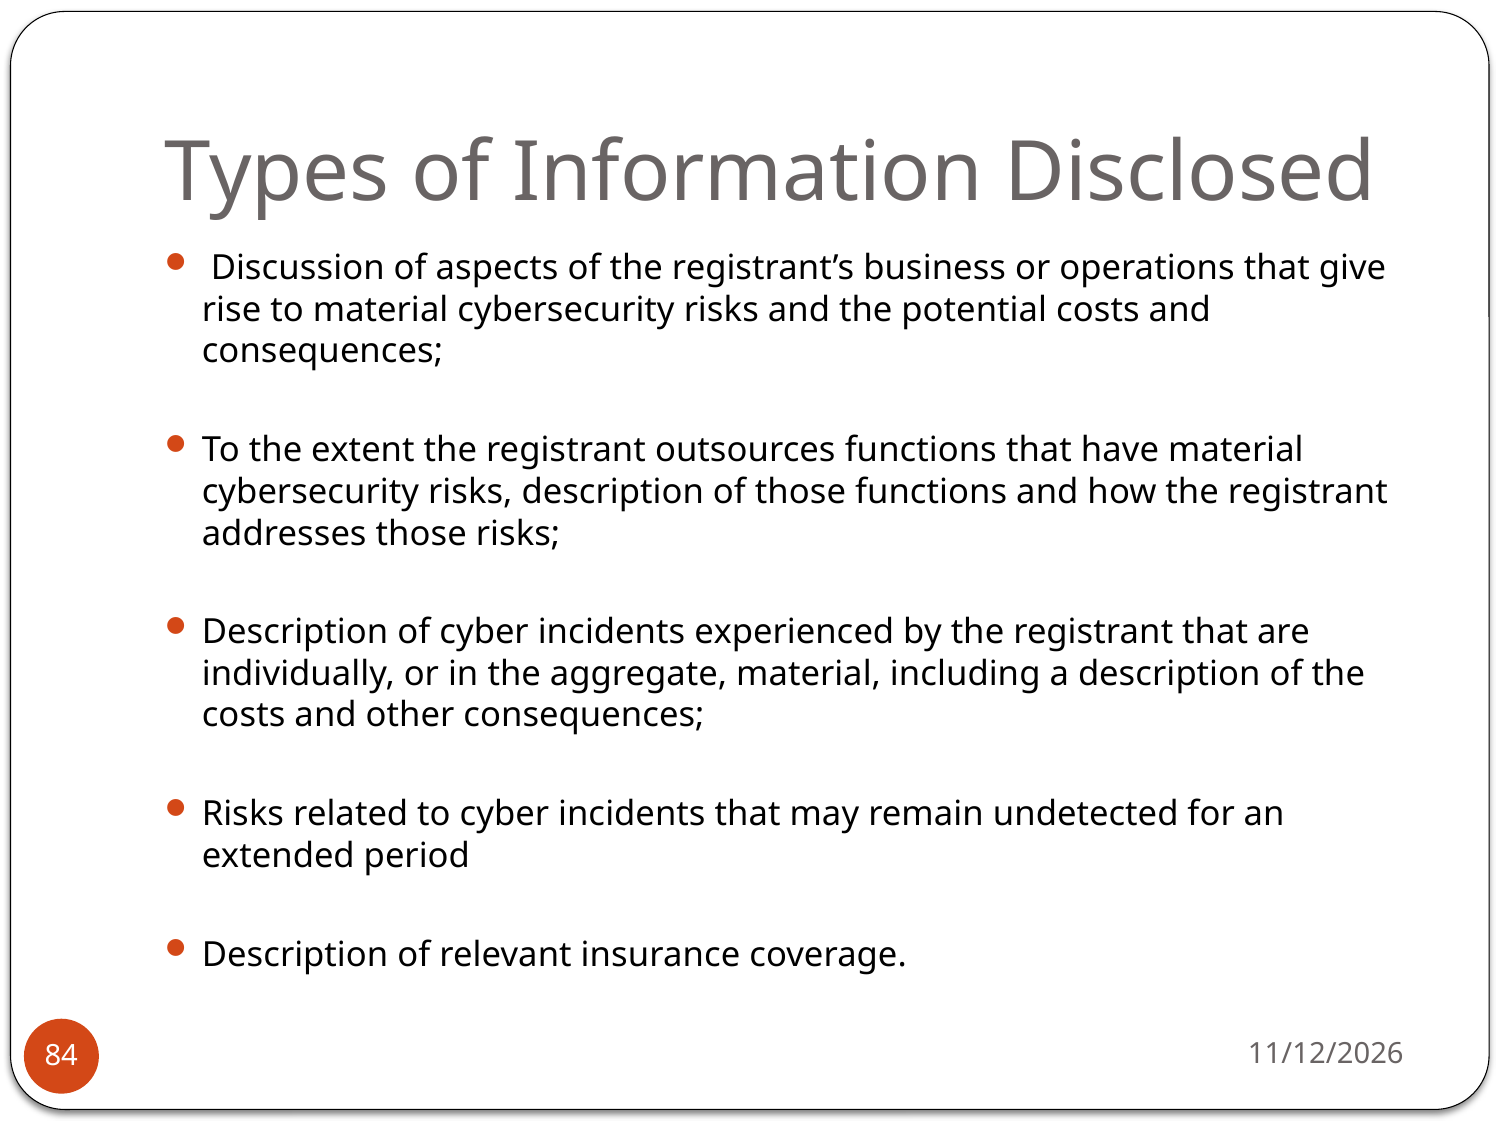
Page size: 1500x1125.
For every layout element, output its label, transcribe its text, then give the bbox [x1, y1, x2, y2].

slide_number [1012, 1015, 1419, 1094]
slide_number 84 [23, 1018, 99, 1094]
list Discussion of aspects of the registrant’s business or operations that give rise to material cybersecurity risks and the potential costs and consequences; To the extent the registrant outsources functions that have material cybersecurity risks, description of those functions and how the registrant addresses those risks; Description of cyber incidents experienced by the registrant that are individually, or in the aggregate, material, including a description of the costs and other consequences; Risks related to cyber incidents that may remain undetected for an extended period Description of relevant insurance coverage. [150, 237, 1425, 988]
title Types of Information Disclosed [150, 45, 1425, 233]
